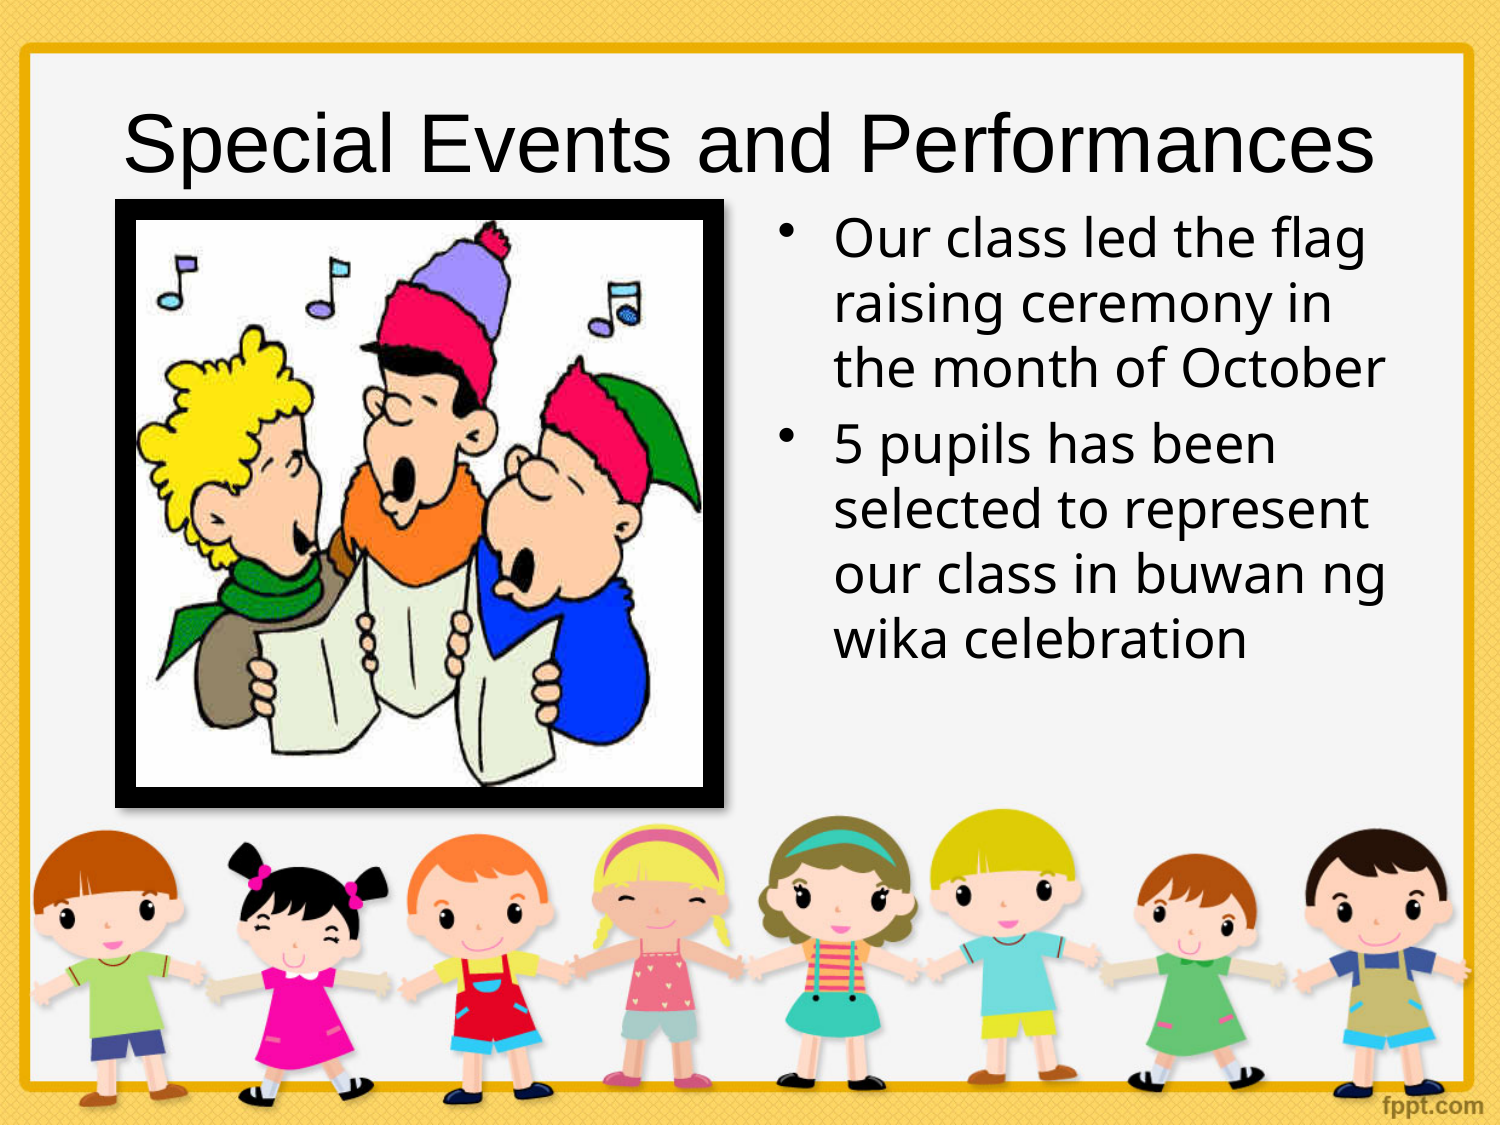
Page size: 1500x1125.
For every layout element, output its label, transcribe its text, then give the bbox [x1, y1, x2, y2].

title Special Events and Performances [74, 44, 1426, 233]
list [135, 219, 703, 788]
picture [0, 0, 1500, 1125]
list Our class led the flag raising ceremony in the month of October 5 pupils has been selected to represent our class in buwan ng wika celebration [762, 196, 1426, 1006]
